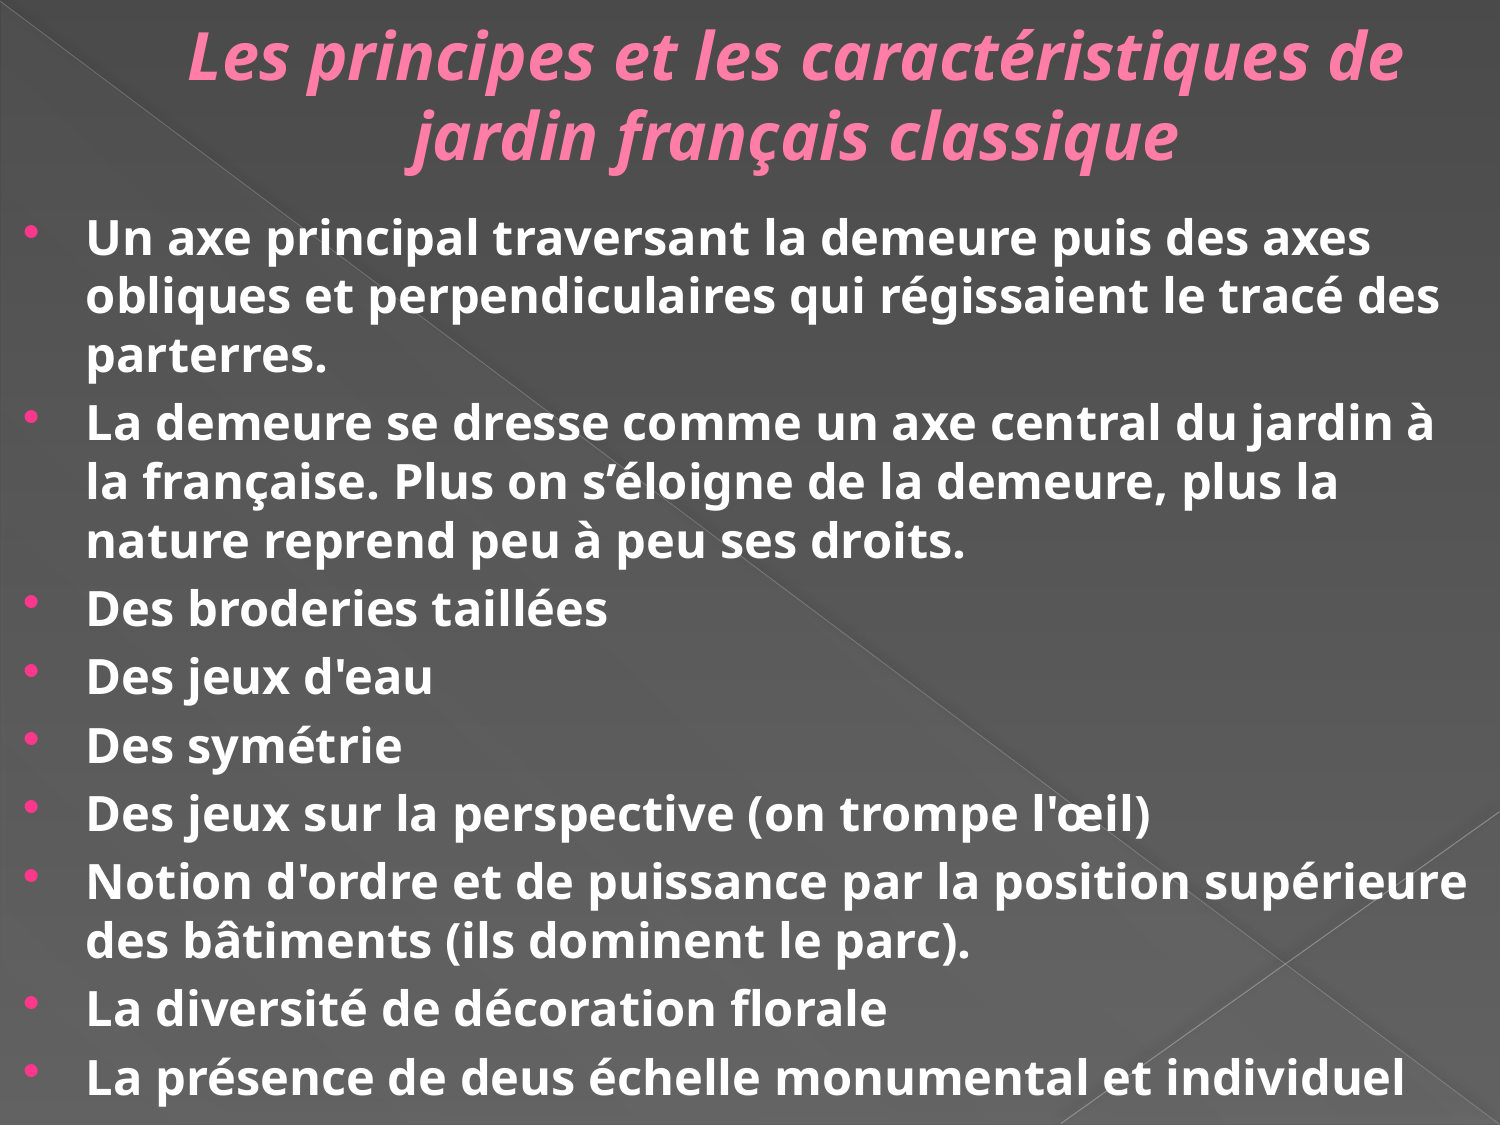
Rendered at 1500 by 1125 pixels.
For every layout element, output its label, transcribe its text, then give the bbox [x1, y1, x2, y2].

list Un axe principal traversant la demeure puis des axes obliques et perpendiculaires qui régissaient le tracé des parterres. La demeure se dresse comme un axe central du jardin à la française. Plus on s’éloigne de la demeure, plus la nature reprend peu à peu ses droits. Des broderies taillées Des jeux d'eau Des symétrie Des jeux sur la perspective (on trompe l'œil) Notion d'ordre et de puissance par la position supérieure des bâtiments (ils dominent le parc). La diversité de décoration florale La présence de deus échelle monumental et individuel [0, 199, 1500, 1125]
title Les principes et les caractéristiques de jardin français classique [82, 0, 1432, 188]
